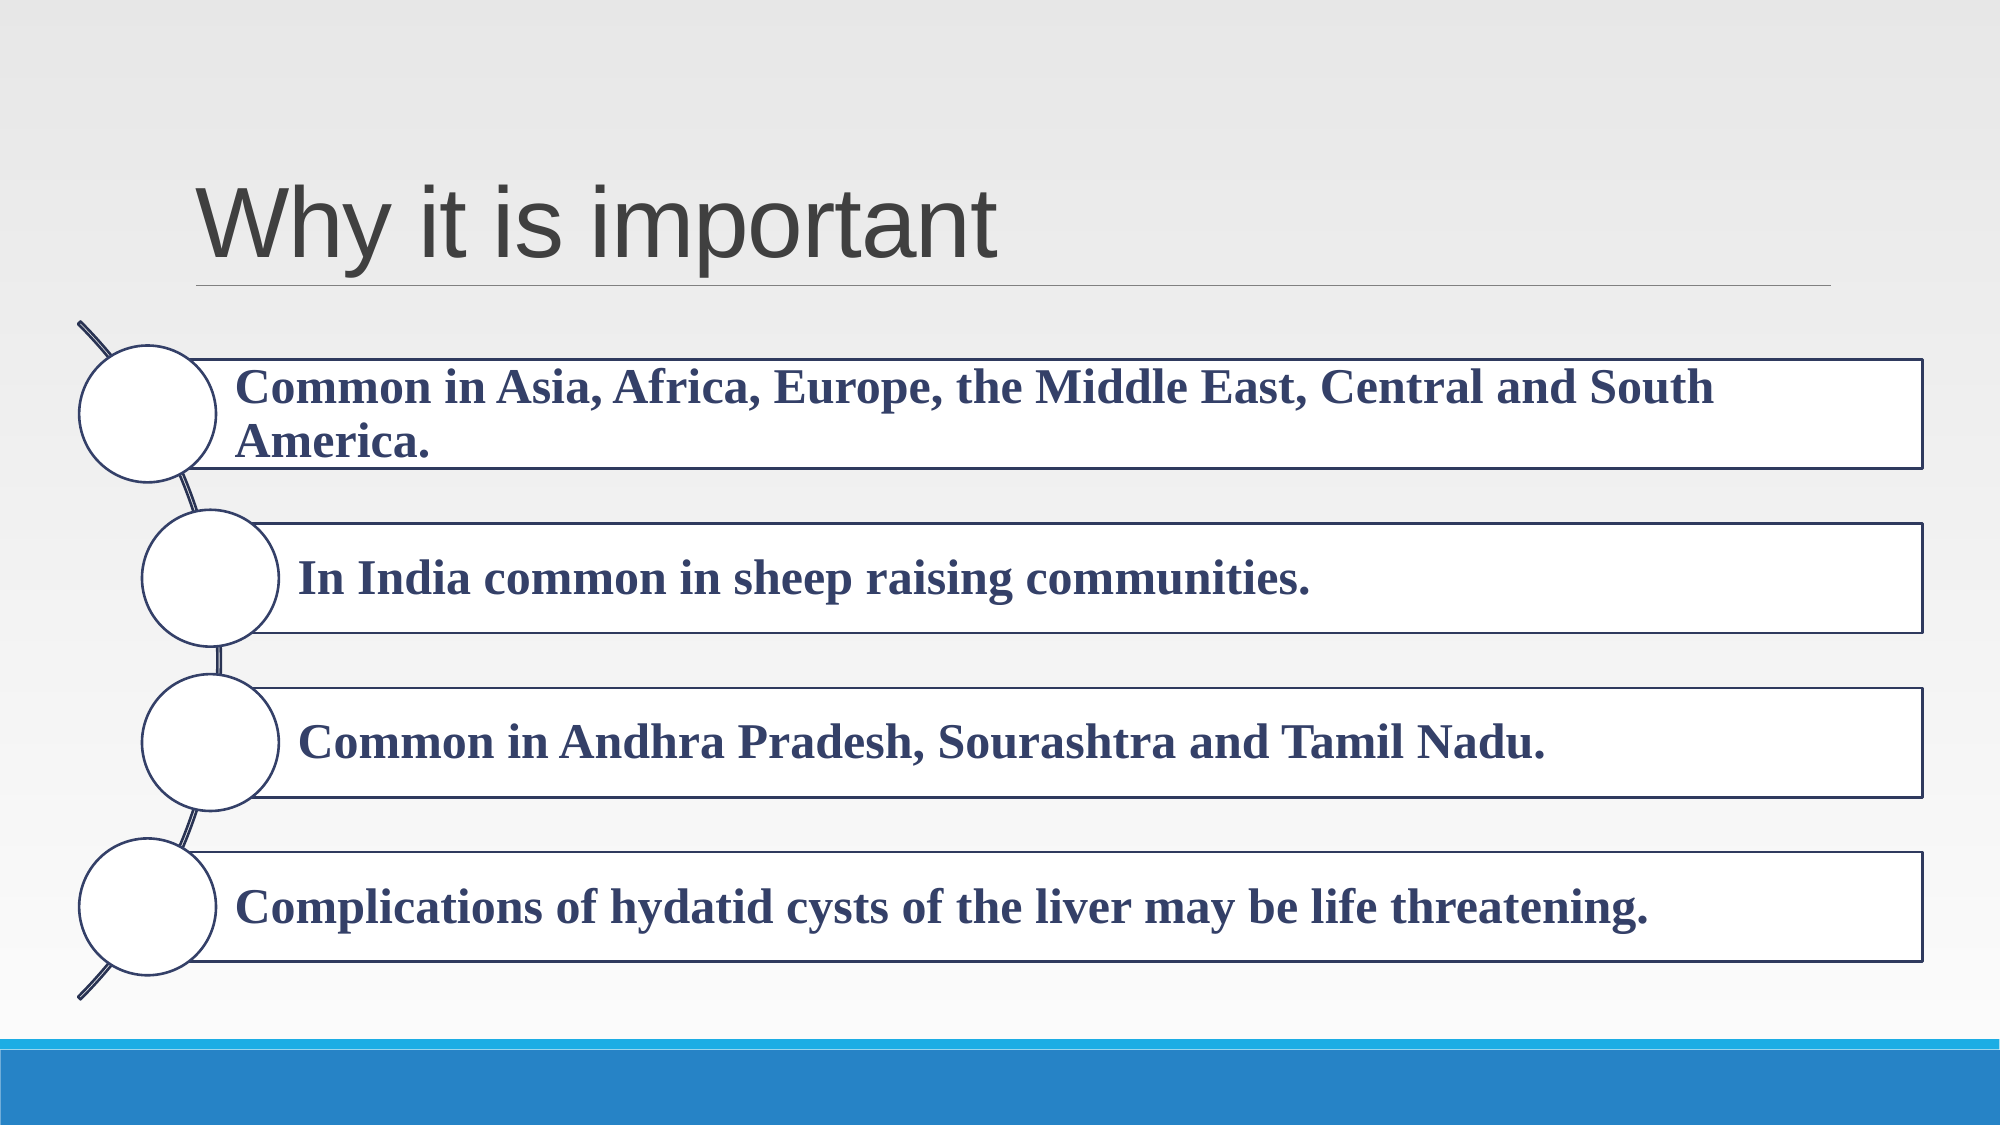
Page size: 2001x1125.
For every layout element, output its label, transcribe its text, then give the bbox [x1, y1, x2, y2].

title Why it is important [180, 47, 1830, 285]
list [66, 303, 1933, 1017]
